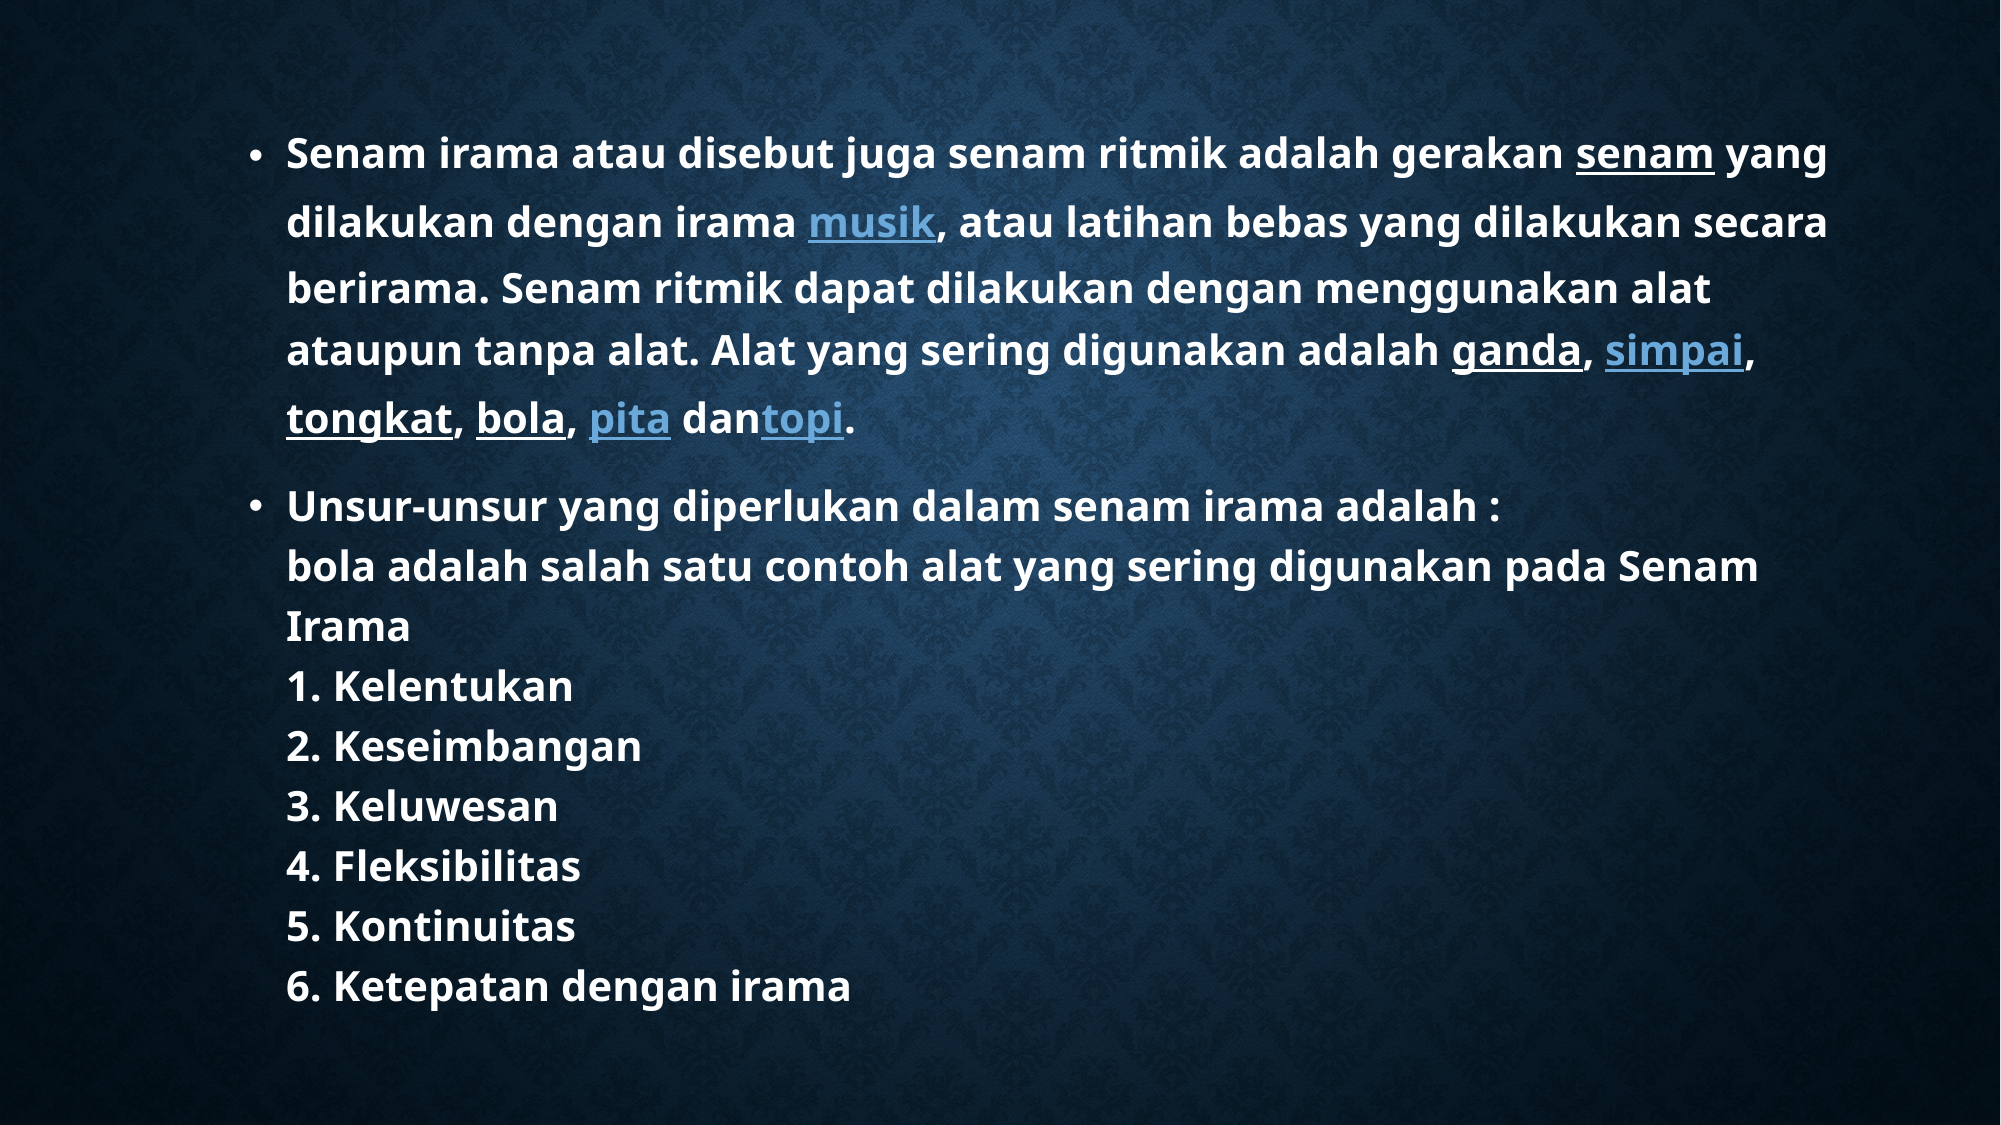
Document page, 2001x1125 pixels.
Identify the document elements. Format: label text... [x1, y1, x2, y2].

list Senam irama atau disebut juga senam ritmik adalah gerakan senam yang dilakukan dengan irama musik, atau latihan bebas yang dilakukan secara berirama. Senam ritmik dapat dilakukan dengan menggunakan alat ataupun tanpa alat. Alat yang sering digunakan adalah ganda, simpai, tongkat, bola, pita dantopi. Unsur-unsur yang diperlukan dalam senam irama adalah : bola adalah salah satu contoh alat yang sering digunakan pada Senam Irama 1. Kelentukan 2. Keseimbangan 3. Keluwesan 4. Fleksibilitas 5. Kontinuitas 6. Ketepatan dengan irama [233, 108, 1859, 1081]
